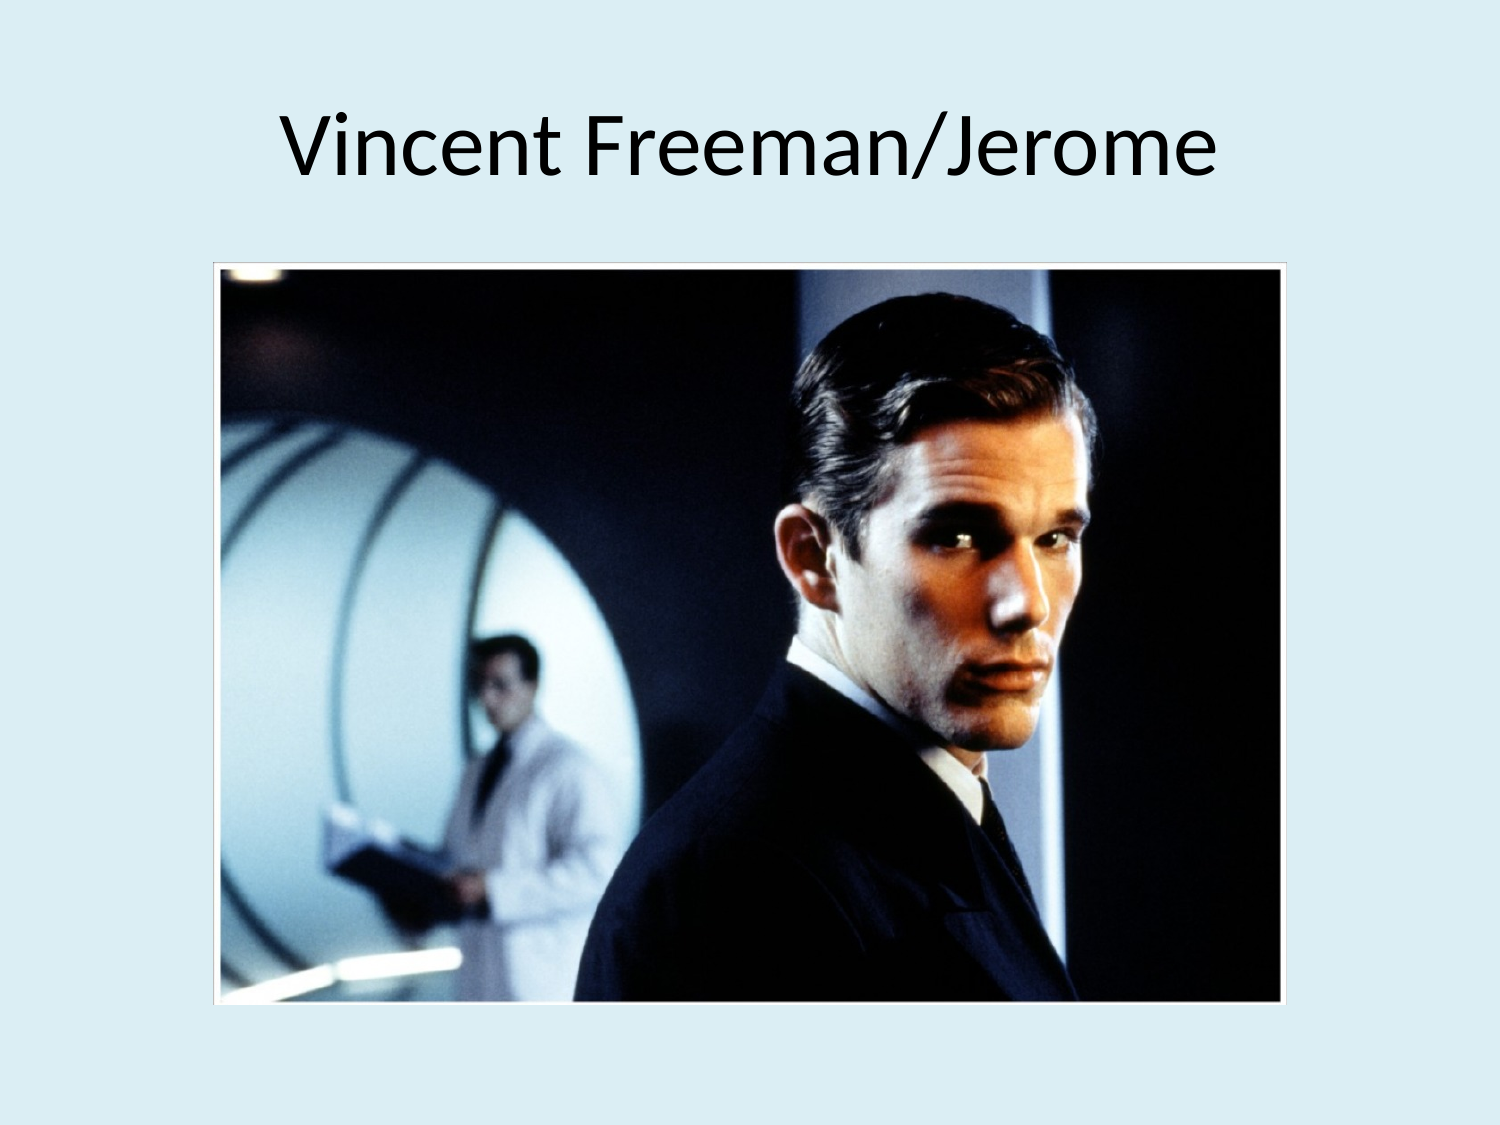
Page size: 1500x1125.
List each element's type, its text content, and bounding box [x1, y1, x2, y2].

title Vincent Freeman/Jerome [75, 45, 1425, 233]
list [213, 262, 1287, 1006]
